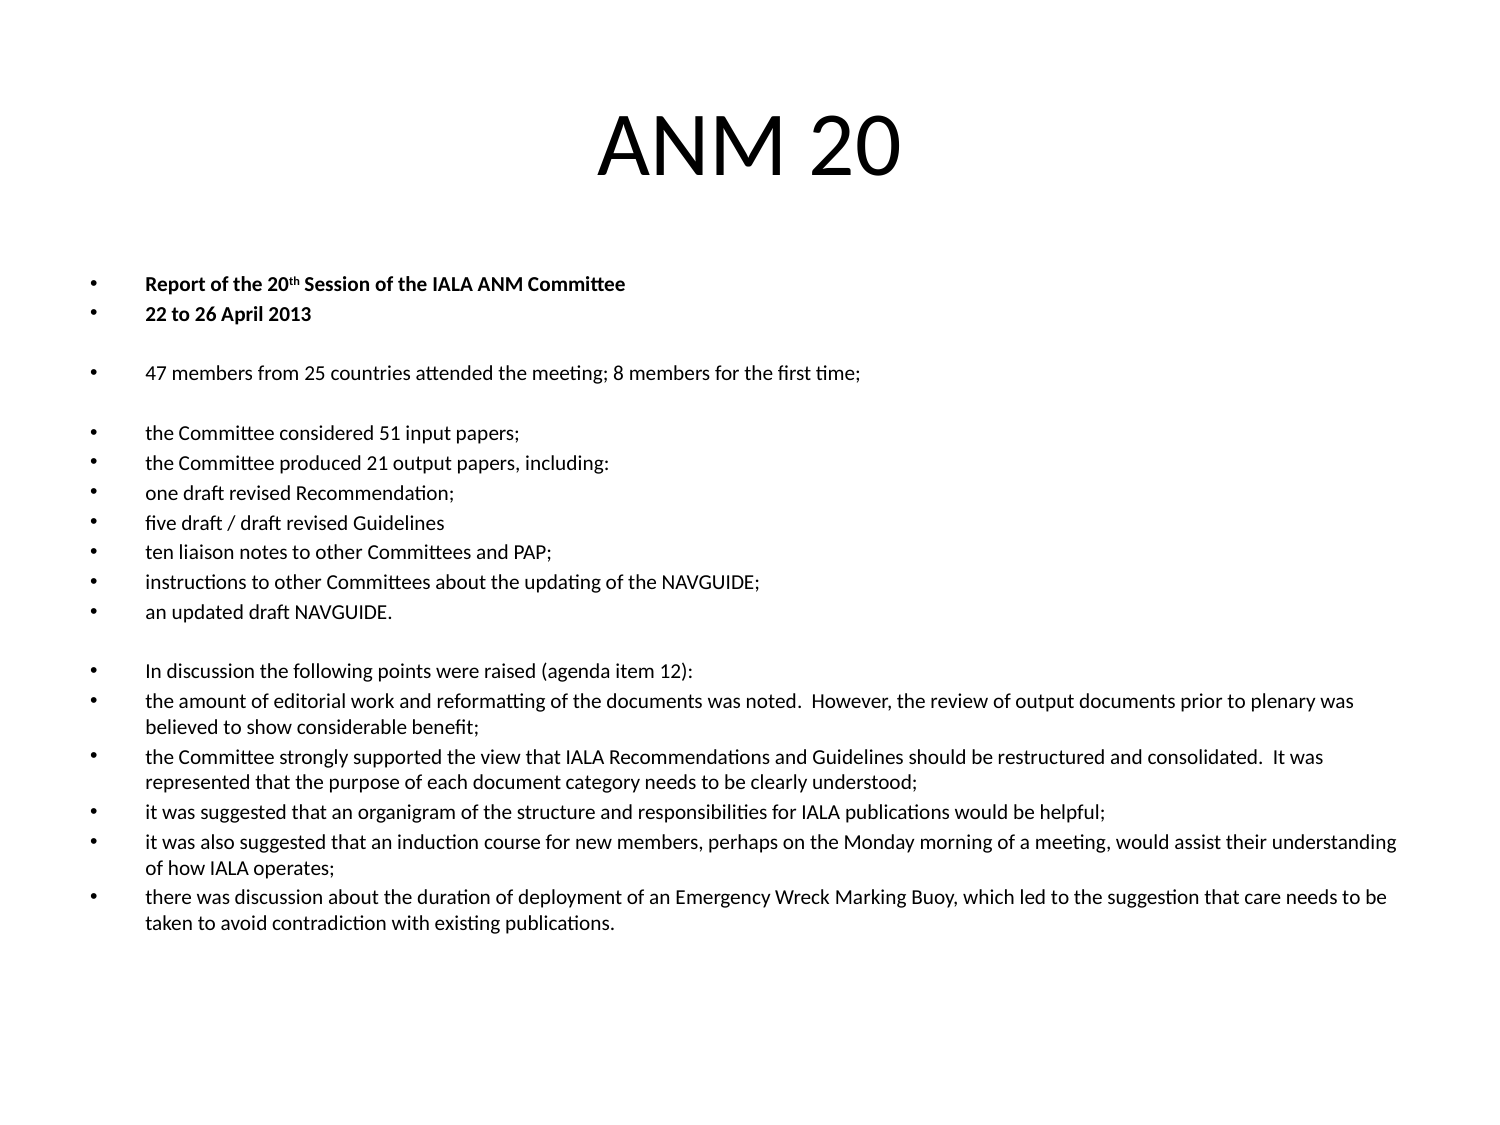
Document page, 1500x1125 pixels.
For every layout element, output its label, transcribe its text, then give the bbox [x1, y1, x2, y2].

list Report of the 20th Session of the IALA ANM Committee 22 to 26 April 2013 47 members from 25 countries attended the meeting; 8 members for the first time; the Committee considered 51 input papers; the Committee produced 21 output papers, including: one draft revised Recommendation; five draft / draft revised Guidelines ten liaison notes to other Committees and PAP; instructions to other Committees about the updating of the NAVGUIDE; an updated draft NAVGUIDE. In discussion the following points were raised (agenda item 12): the amount of editorial work and reformatting of the documents was noted. However, the review of output documents prior to plenary was believed to show considerable benefit; the Committee strongly supported the view that IALA Recommendations and Guidelines should be restructured and consolidated. It was represented that the purpose of each document category needs to be clearly understood; it was suggested that an organigram of the structure and responsibilities for IALA publications would be helpful; it was also suggested that an induction course for new members, perhaps on the Monday morning of a meeting, would assist their understanding of how IALA operates; there was discussion about the duration of deployment of an Emergency Wreck Marking Buoy, which led to the suggestion that care needs to be taken to avoid contradiction with existing publications. [75, 262, 1425, 1005]
title ANM 20 [75, 45, 1425, 233]
